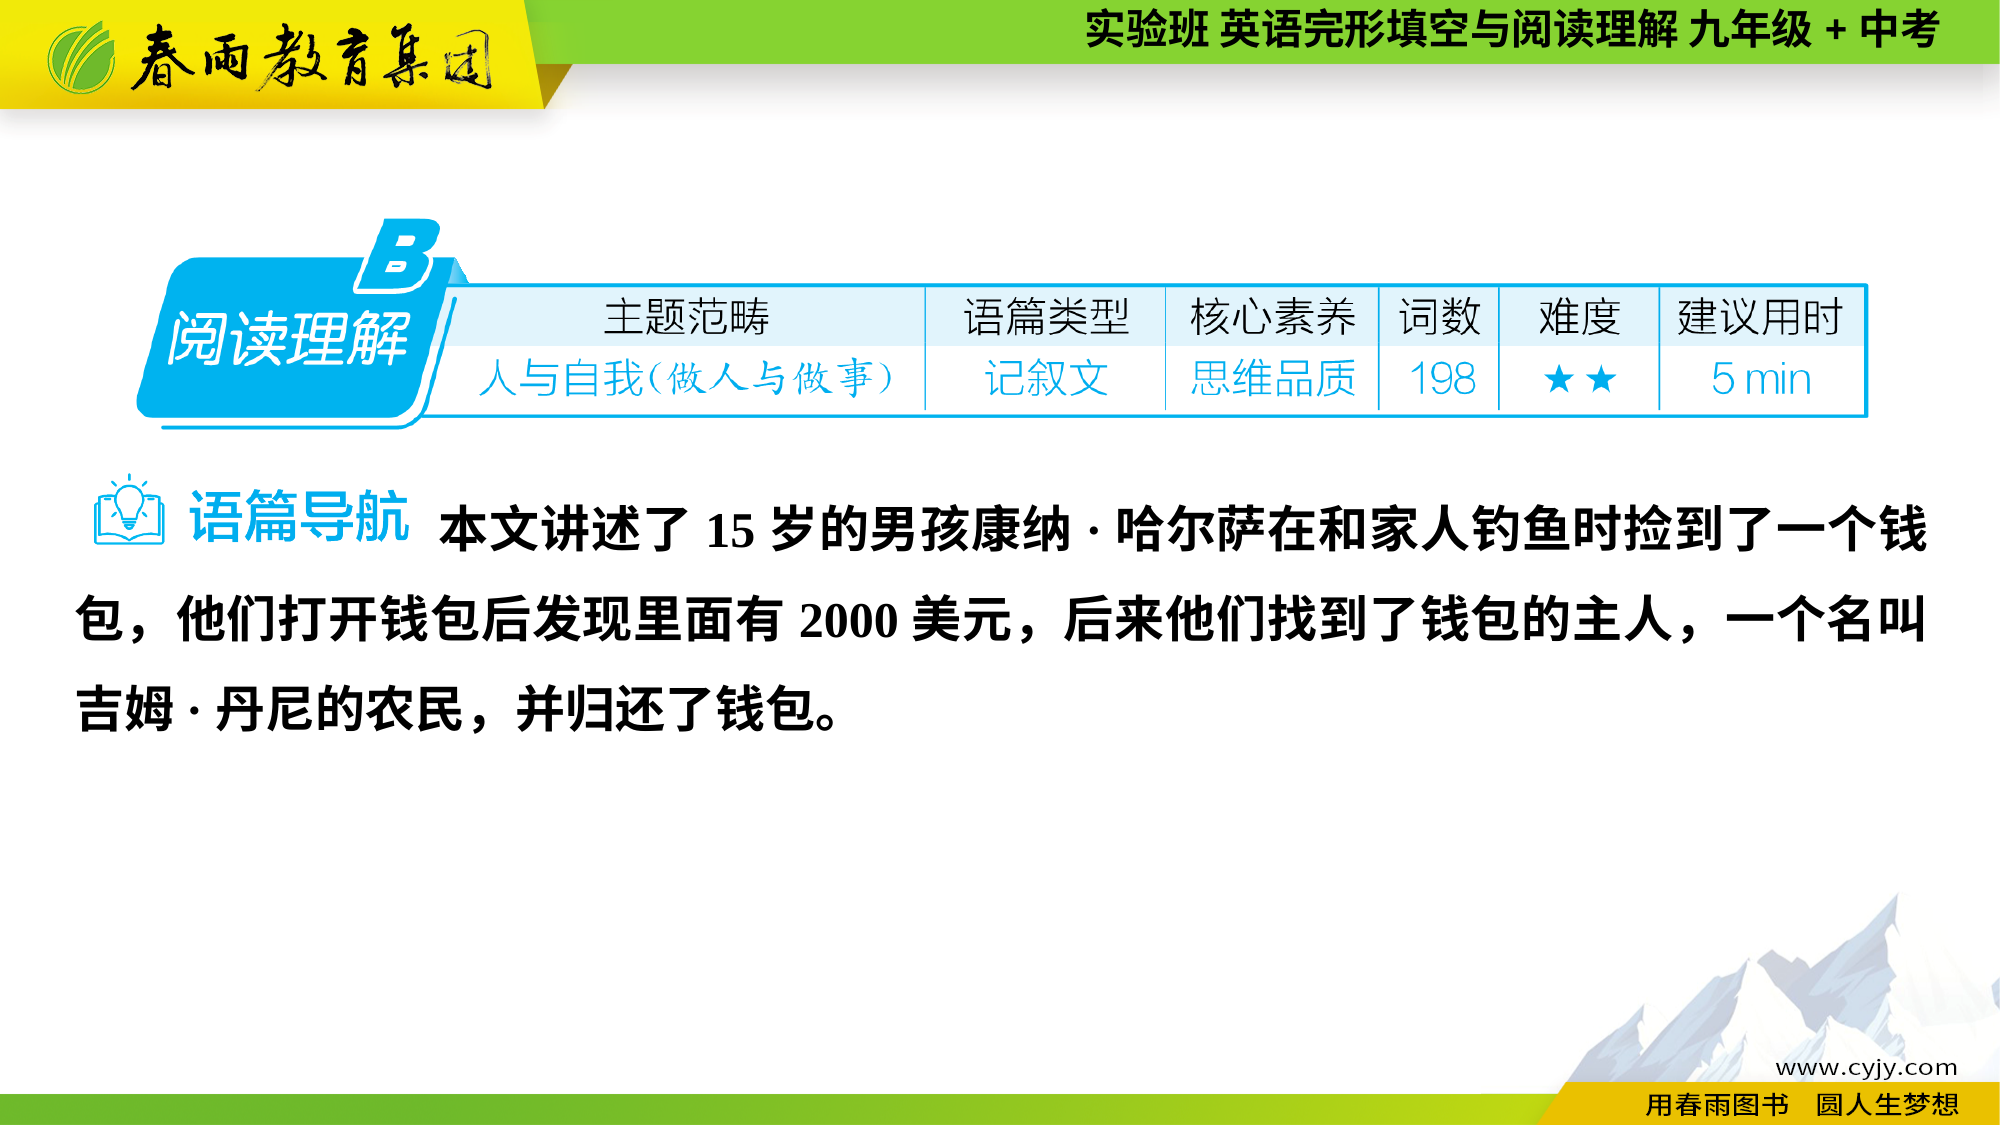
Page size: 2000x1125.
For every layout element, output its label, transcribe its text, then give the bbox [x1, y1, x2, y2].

picture [0, 0, 2000, 1125]
list 本文讲述了15岁的男孩康纳·哈尔萨在和家人钓鱼时捡到了一个钱包，他们打开钱包后发现里面有2000美元，后来他们找到了钱包的主人，一个名叫吉姆·丹尼的农民，并归还了钱包。 [59, 460, 1944, 737]
